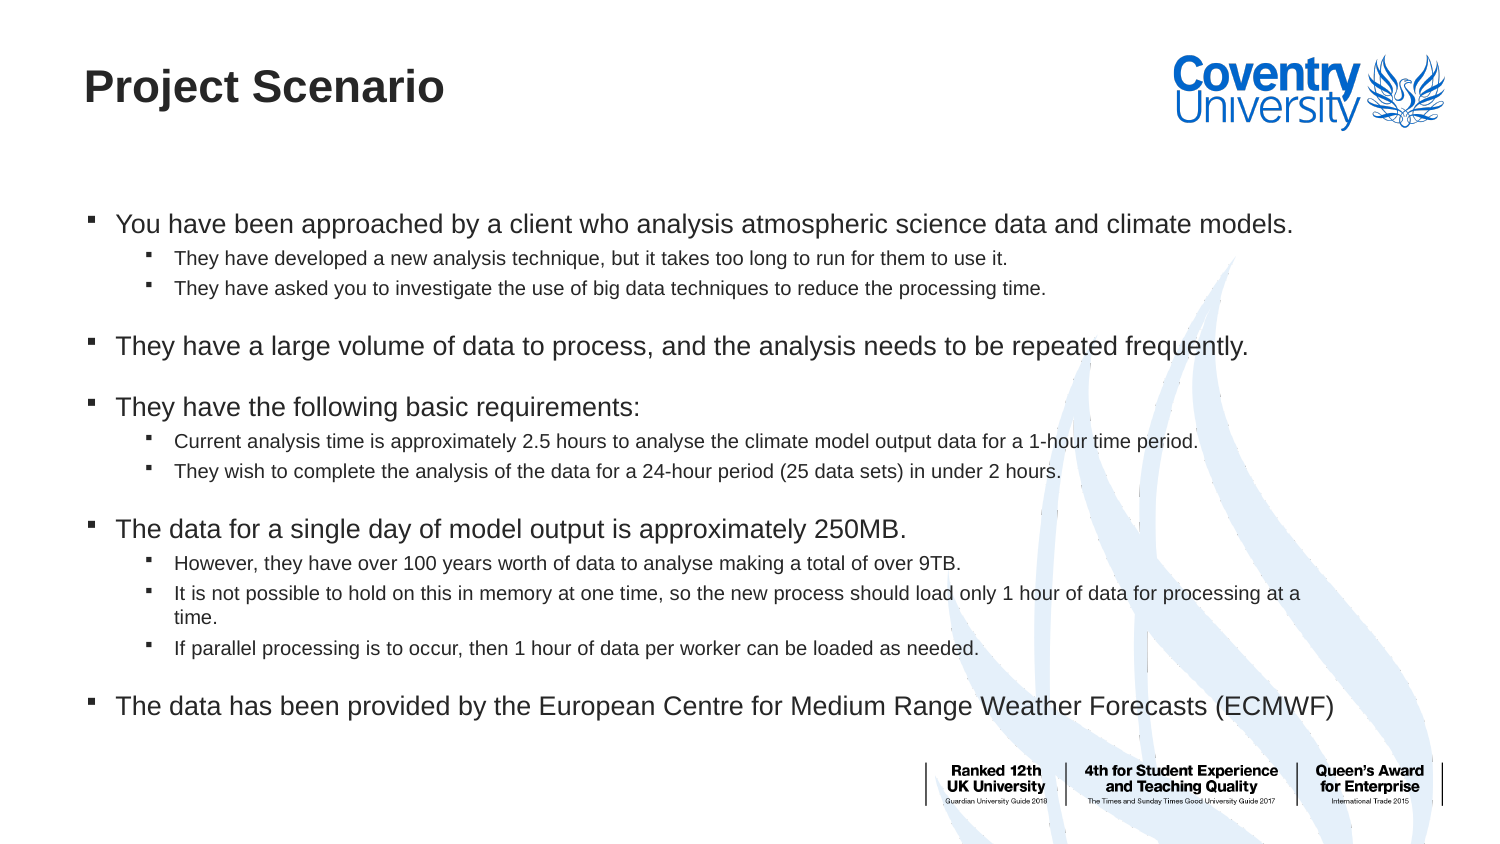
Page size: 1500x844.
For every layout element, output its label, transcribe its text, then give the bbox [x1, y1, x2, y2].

picture [900, 256, 1468, 844]
list You have been approached by a client who analysis atmospheric science data and climate models. They have developed a new analysis technique, but it takes too long to run for them to use it. They have asked you to investigate the use of big data techniques to reduce the processing time. They have a large volume of data to process, and the analysis needs to be repeated frequently. They have the following basic requirements: Current analysis time is approximately 2.5 hours to analyse the climate model output data for a 1-hour time period. They wish to complete the analysis of the data for a 24-hour period (25 data sets) in under 2 hours. The data for a single day of model output is approximately 250MB. However, they have over 100 years worth of data to analyse making a total of over 9TB. It is not possible to hold on this in memory at one time, so the new process should load only 1 hour of data for processing at a time. If parallel processing is to occur, then 1 hour of data per worker can be loaded as needed. The data has been provided by the European Centre for Medium Range Weather Forecasts (ECMWF) [70, 182, 1365, 770]
picture [1169, 52, 1450, 132]
title Project Scenario [68, 55, 1363, 174]
